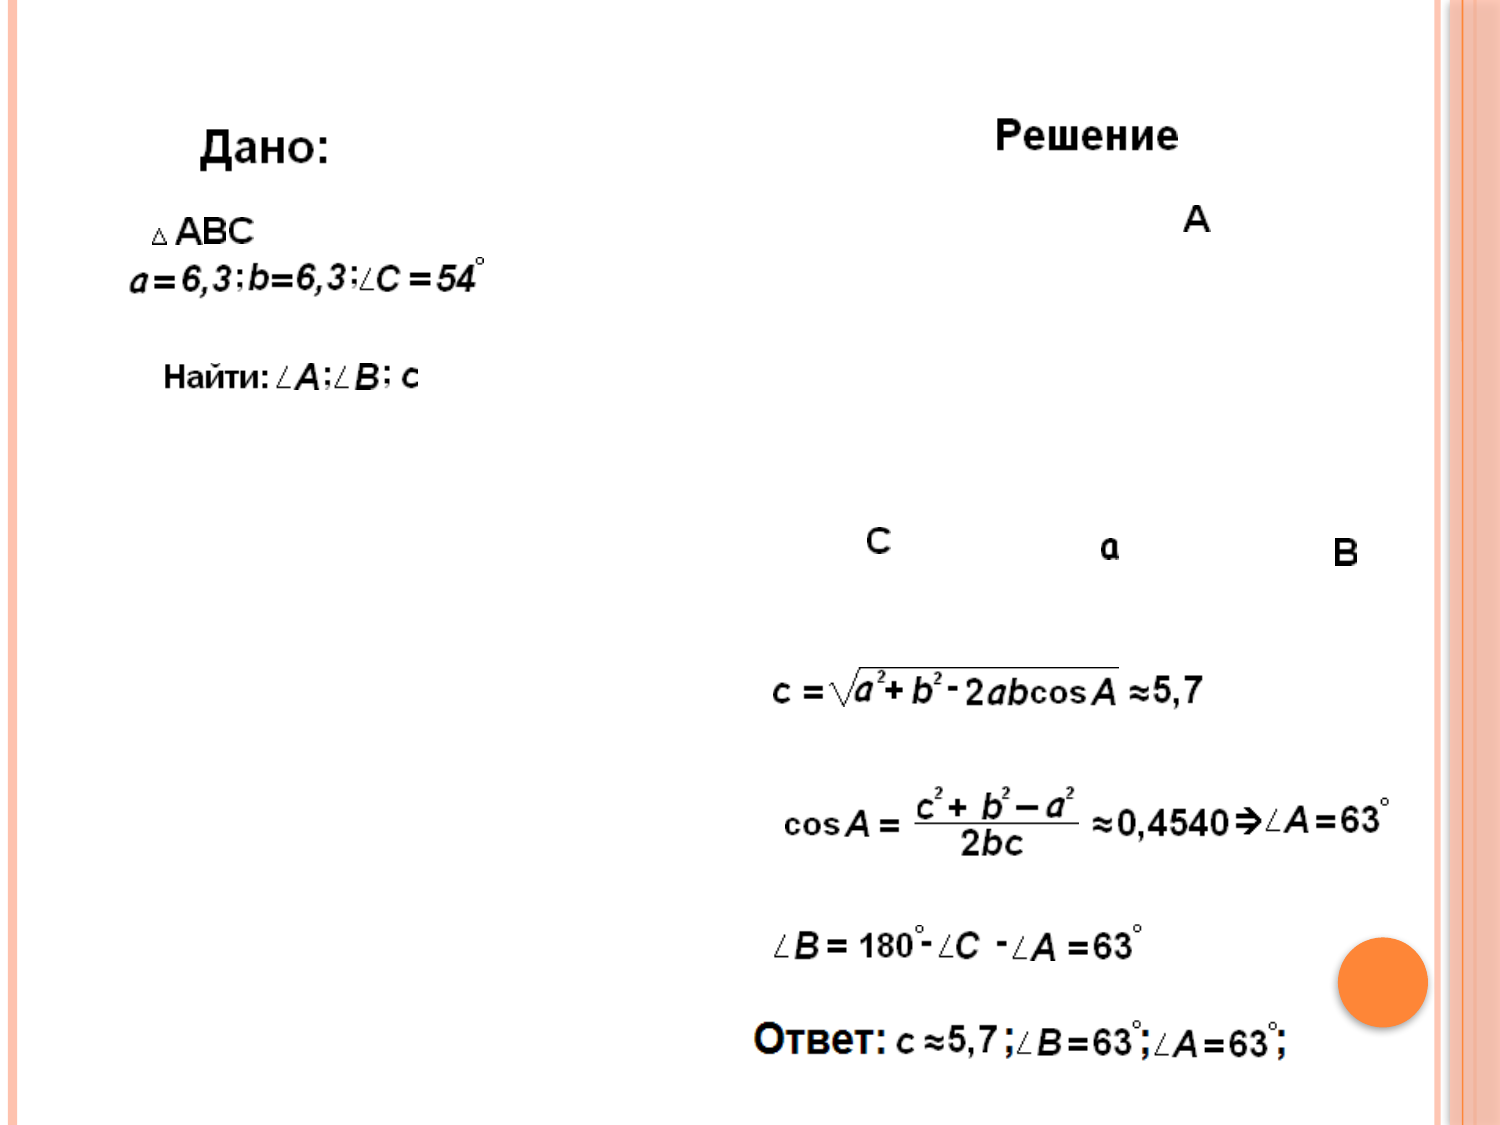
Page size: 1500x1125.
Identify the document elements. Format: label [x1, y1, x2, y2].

picture [784, 784, 1080, 860]
picture [163, 362, 418, 391]
picture [995, 116, 1178, 152]
picture [772, 667, 1120, 708]
picture [1065, 923, 1144, 967]
picture [1126, 671, 1205, 713]
picture [1101, 538, 1120, 560]
picture [128, 257, 485, 301]
picture [772, 925, 1057, 961]
picture [204, 216, 226, 245]
picture [198, 128, 328, 174]
picture [1335, 538, 1357, 567]
picture [175, 217, 203, 245]
picture [1087, 790, 1392, 850]
picture [151, 228, 167, 245]
picture [749, 1018, 1292, 1067]
picture [229, 216, 254, 245]
picture [866, 204, 1337, 555]
